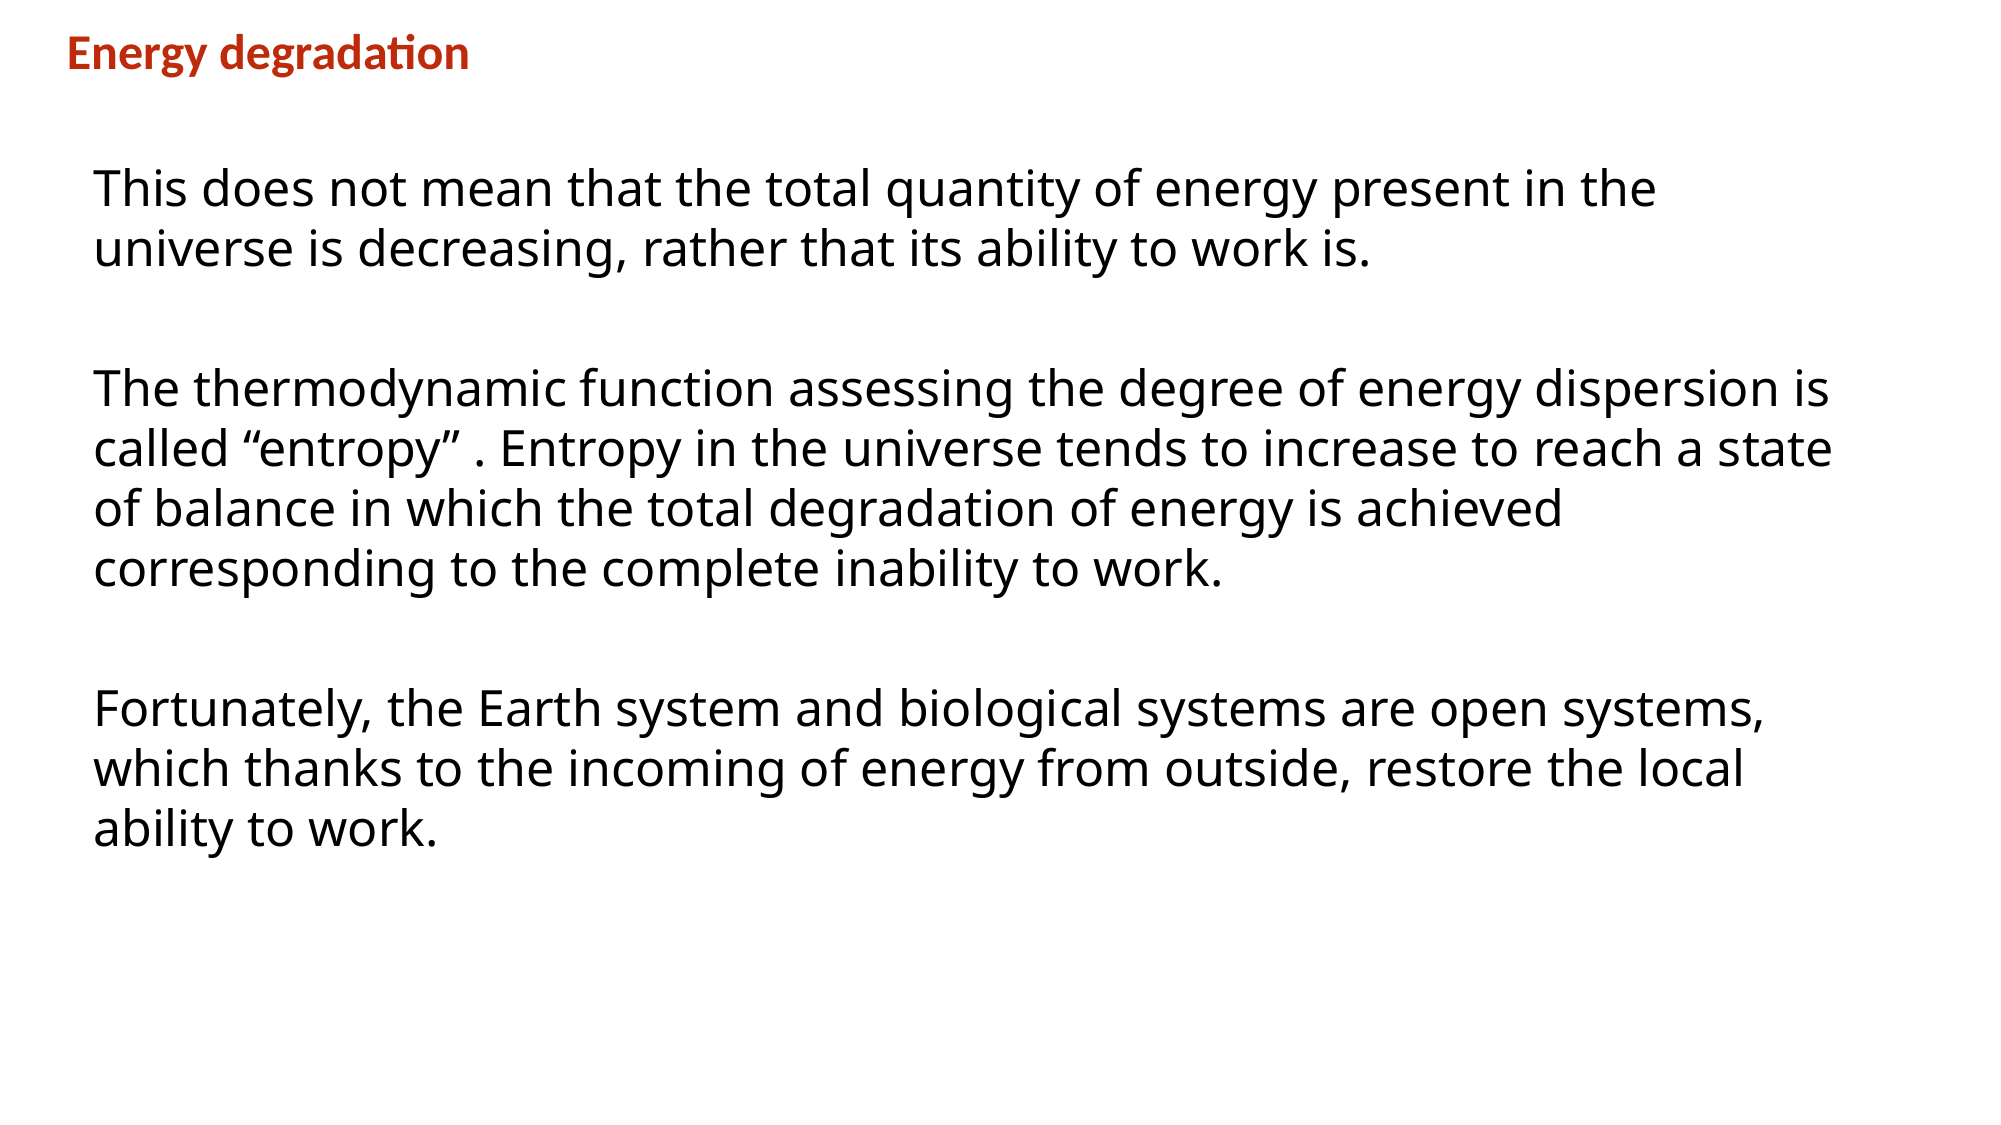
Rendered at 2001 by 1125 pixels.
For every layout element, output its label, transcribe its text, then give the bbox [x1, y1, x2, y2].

list Energy degradation [52, 26, 1895, 680]
